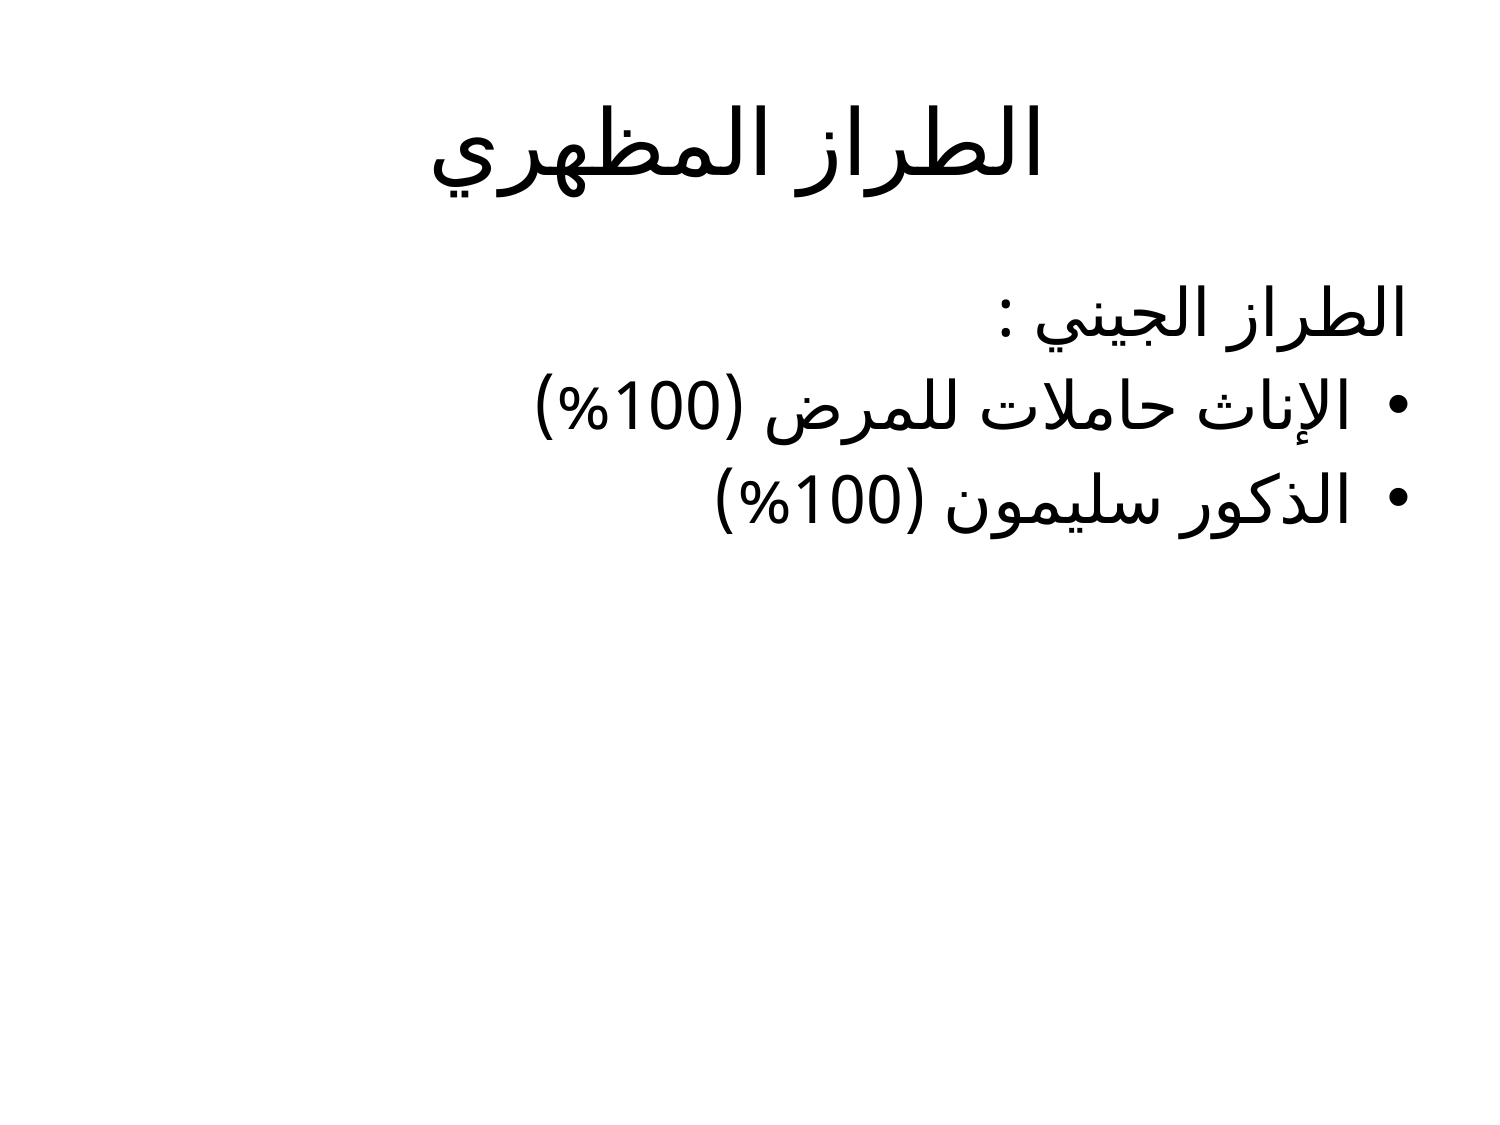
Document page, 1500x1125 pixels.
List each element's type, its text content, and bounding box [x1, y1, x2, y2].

list الطراز الجيني : الإناث حاملات للمرض (100%) الذكور سليمون (100%) [75, 262, 1425, 1005]
title الطراز المظهري [75, 45, 1425, 233]
